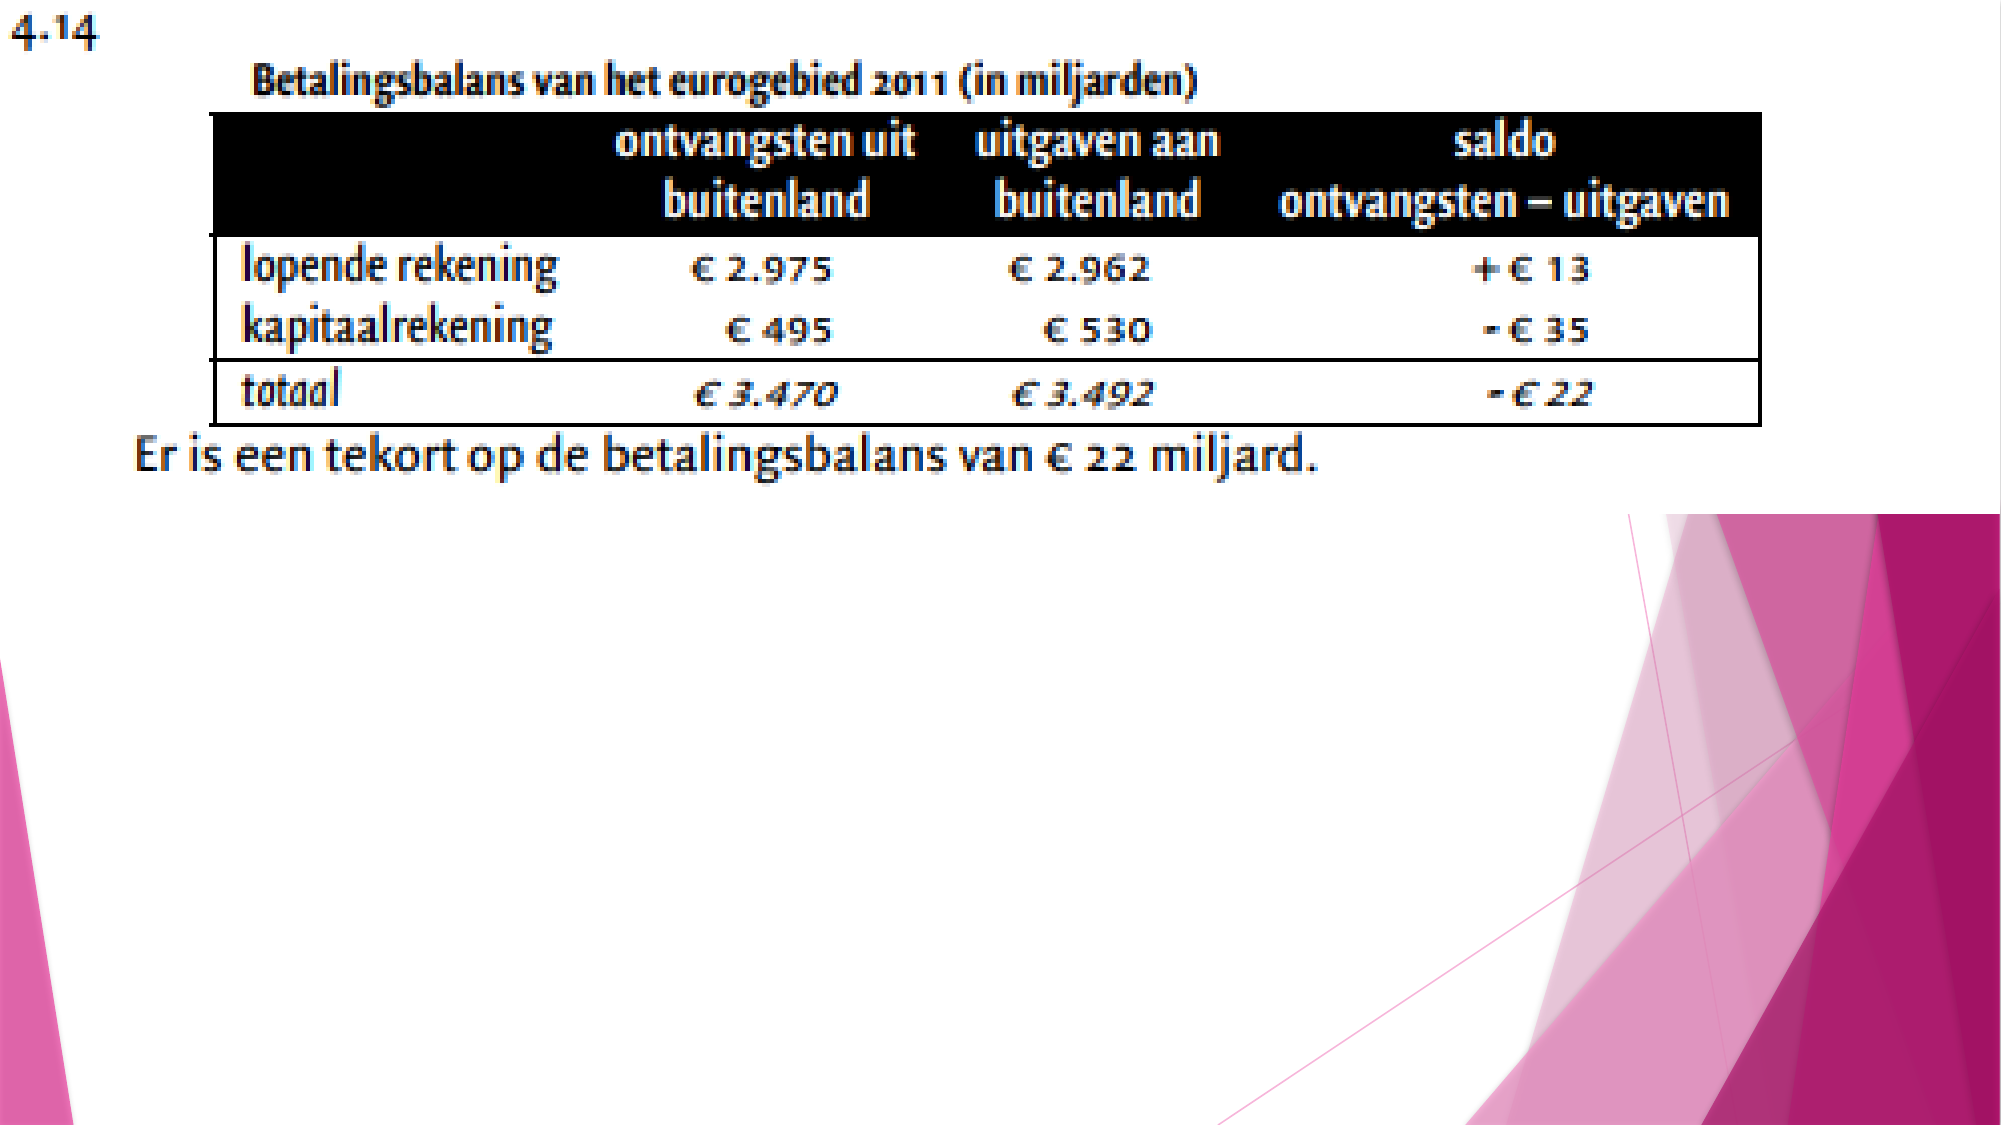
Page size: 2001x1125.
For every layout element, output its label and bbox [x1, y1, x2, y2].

picture [0, 0, 2000, 514]
